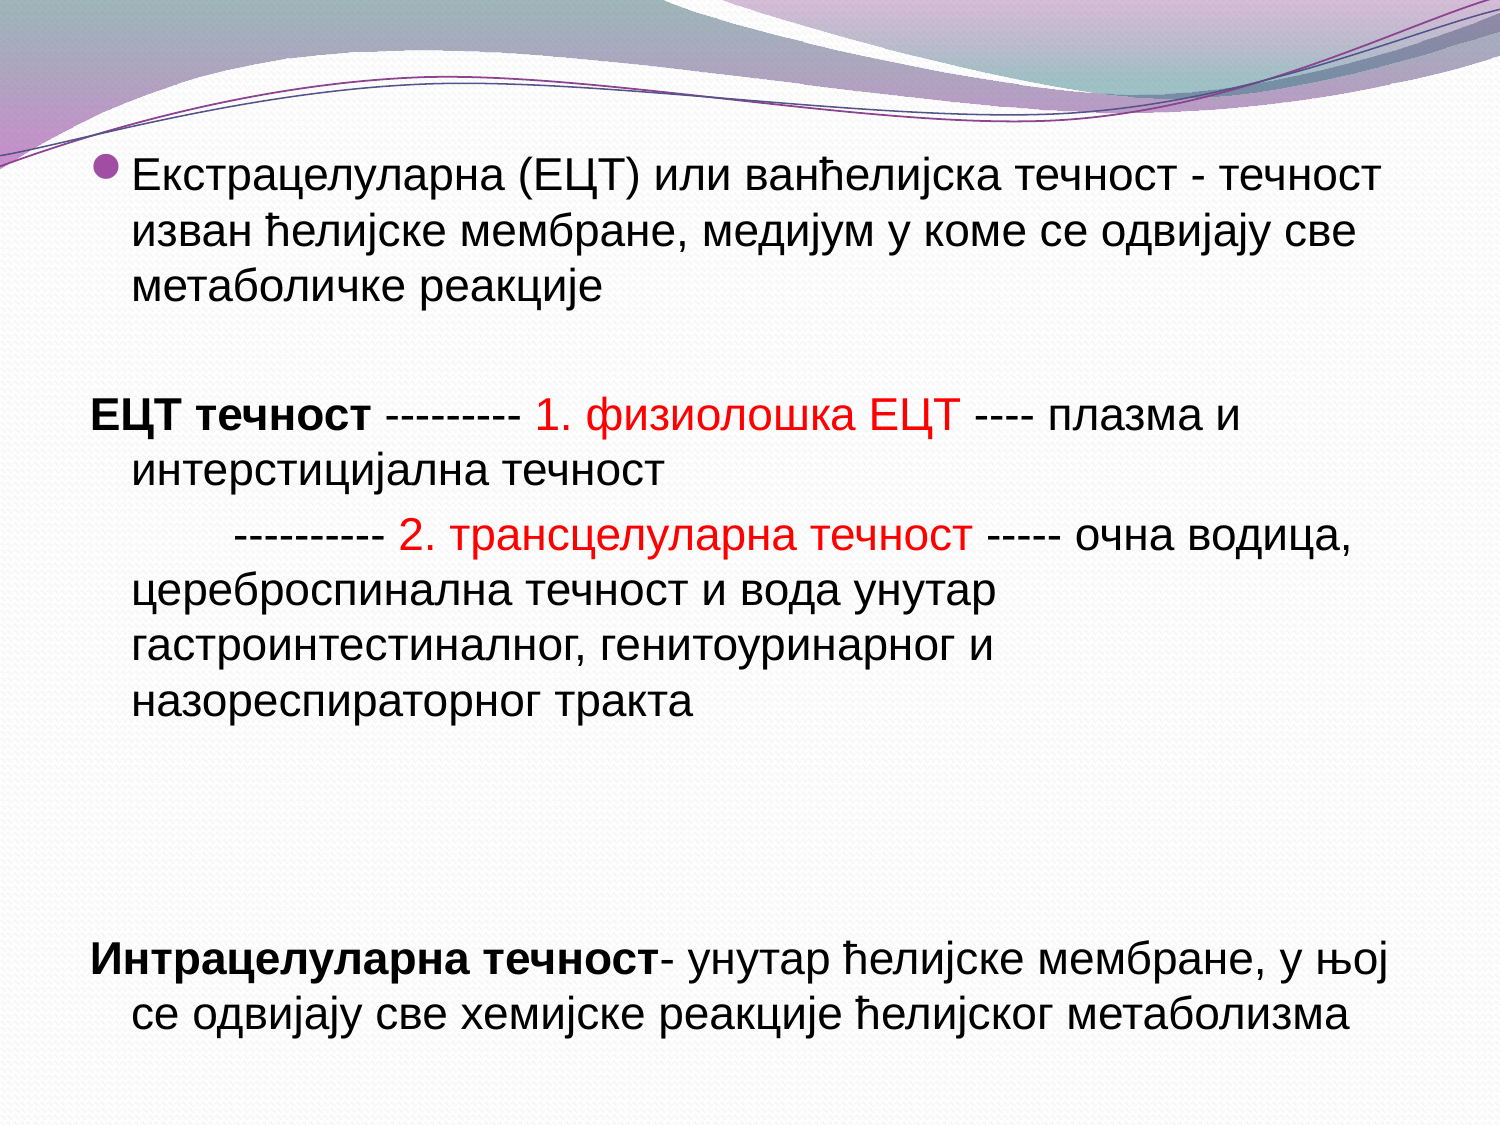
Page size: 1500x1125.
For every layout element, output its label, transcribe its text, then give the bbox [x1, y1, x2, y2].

list Екстрацелуларна (ЕЦТ) или ванћелијска течност - течност изван ћелијске мембране, медијум у коме се одвијају све метаболичке реакције ЕЦТ течност --------- 1. физиолошка ЕЦТ ---- плазма и интерстицијална течност ---------- 2. трансцелуларна течност ----- очна водица, цереброспинална течност и вода унутар гастроинтестиналног, генитоуринарног и назореспираторног тракта Интрацелуларна течност- унутар ћелијске мембране, у њој се одвијају све хемијске реакције ћелијског метаболизма [75, 137, 1425, 1059]
